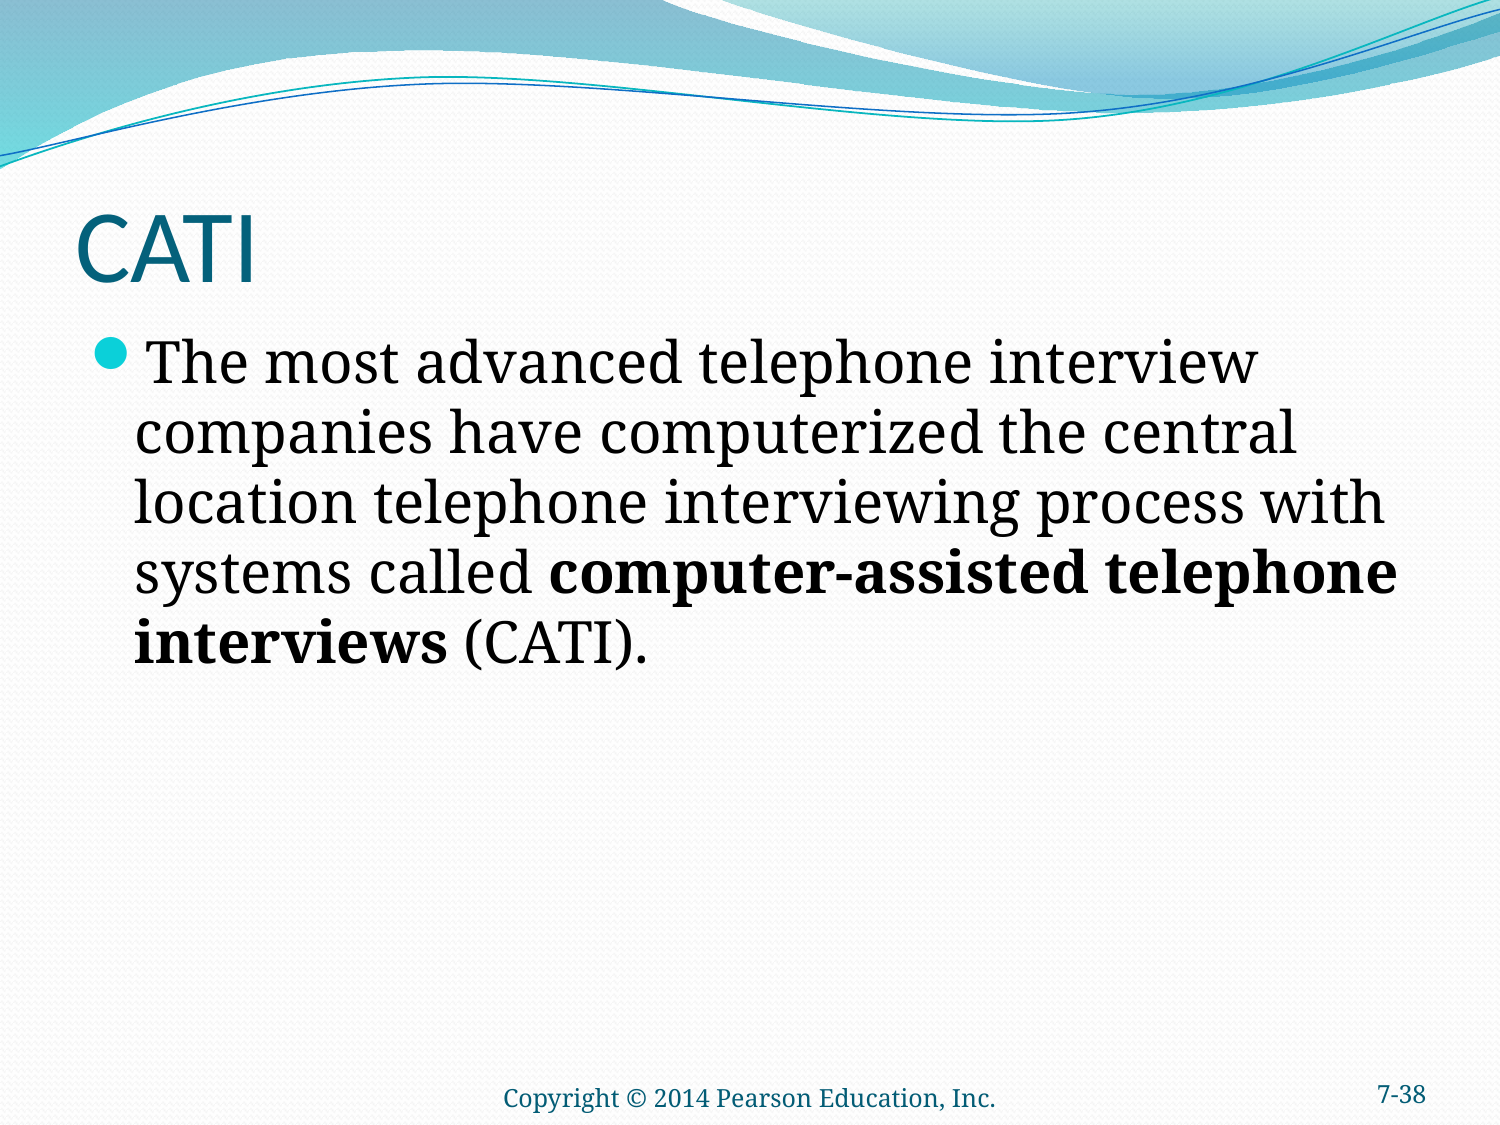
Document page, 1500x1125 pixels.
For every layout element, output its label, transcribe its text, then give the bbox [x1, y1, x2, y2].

list The most advanced telephone interview companies have computerized the central location telephone interviewing process with systems called computer-assisted telephone interviews (CATI). [74, 317, 1426, 1038]
title CATI [74, 115, 1426, 304]
